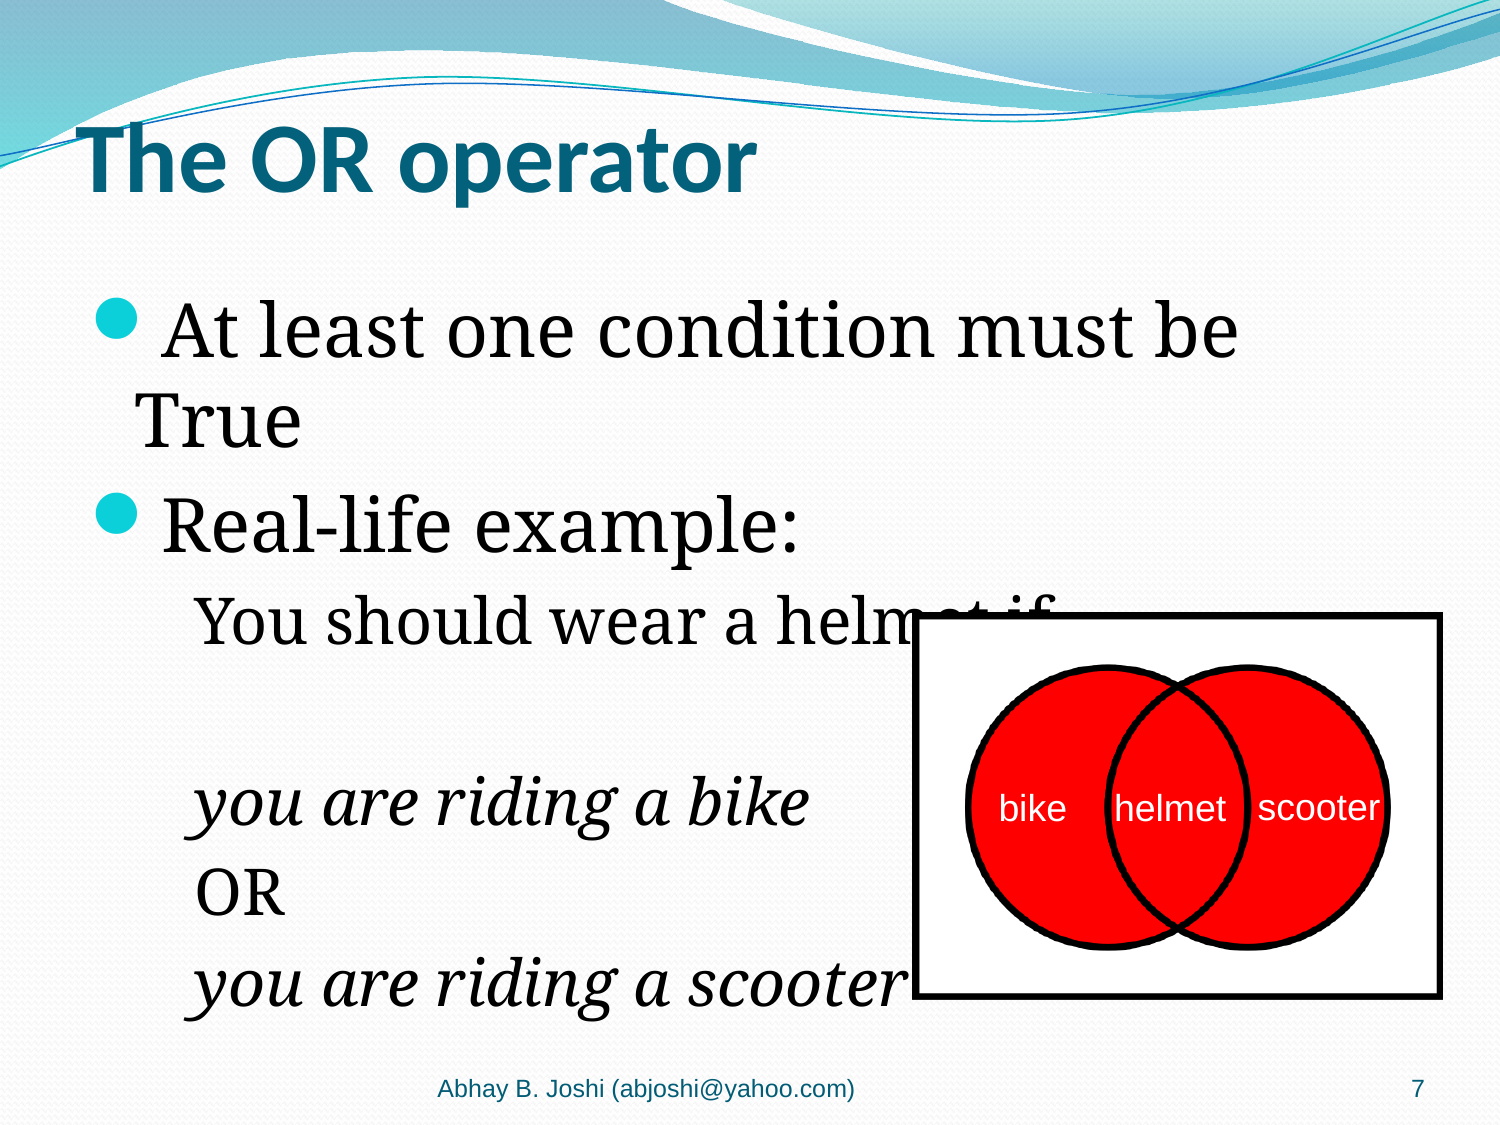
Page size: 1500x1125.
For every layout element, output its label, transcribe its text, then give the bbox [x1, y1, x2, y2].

list At least one condition must be True Real-life example: You should wear a helmet if you are riding a bike OR you are riding a scooter [75, 275, 1425, 1045]
picture [912, 612, 1444, 1001]
title The OR operator [75, 24, 1425, 213]
slide_number 7 [1299, 1042, 1425, 1103]
footer Abhay B. Joshi (abjoshi@yahoo.com) [437, 1042, 988, 1103]
